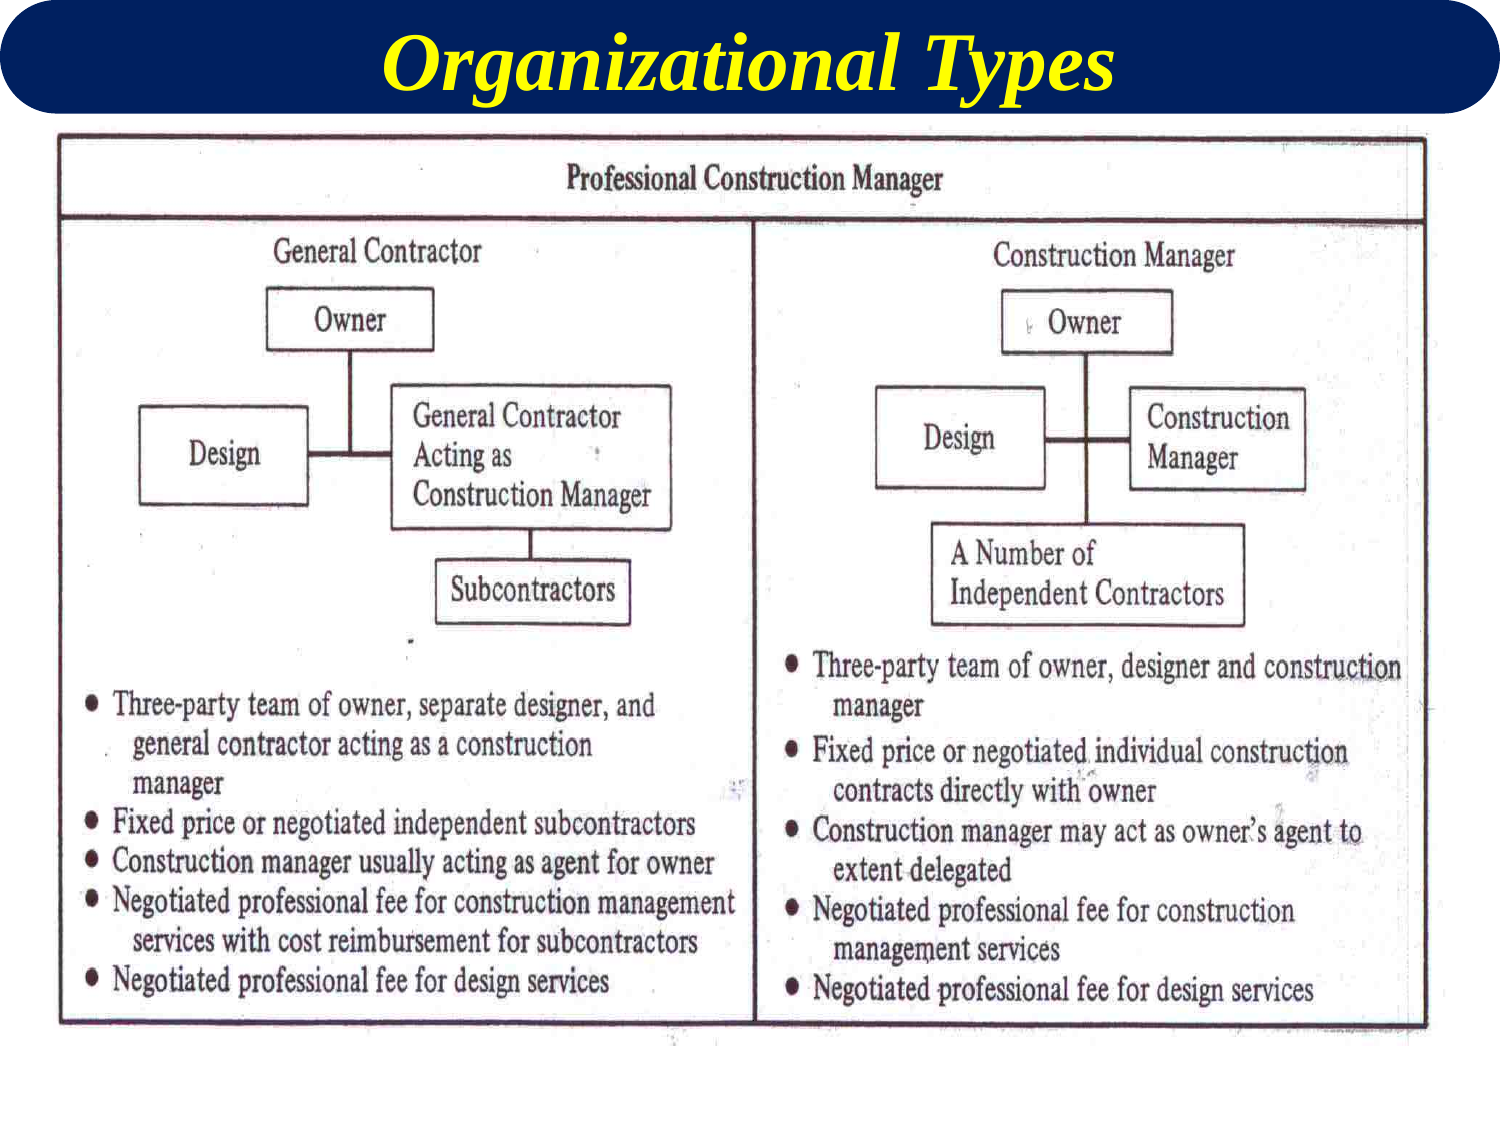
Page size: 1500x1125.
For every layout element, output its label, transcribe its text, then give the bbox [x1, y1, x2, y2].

text_box Organizational Types [0, 0, 1500, 114]
picture [52, 125, 1446, 1046]
